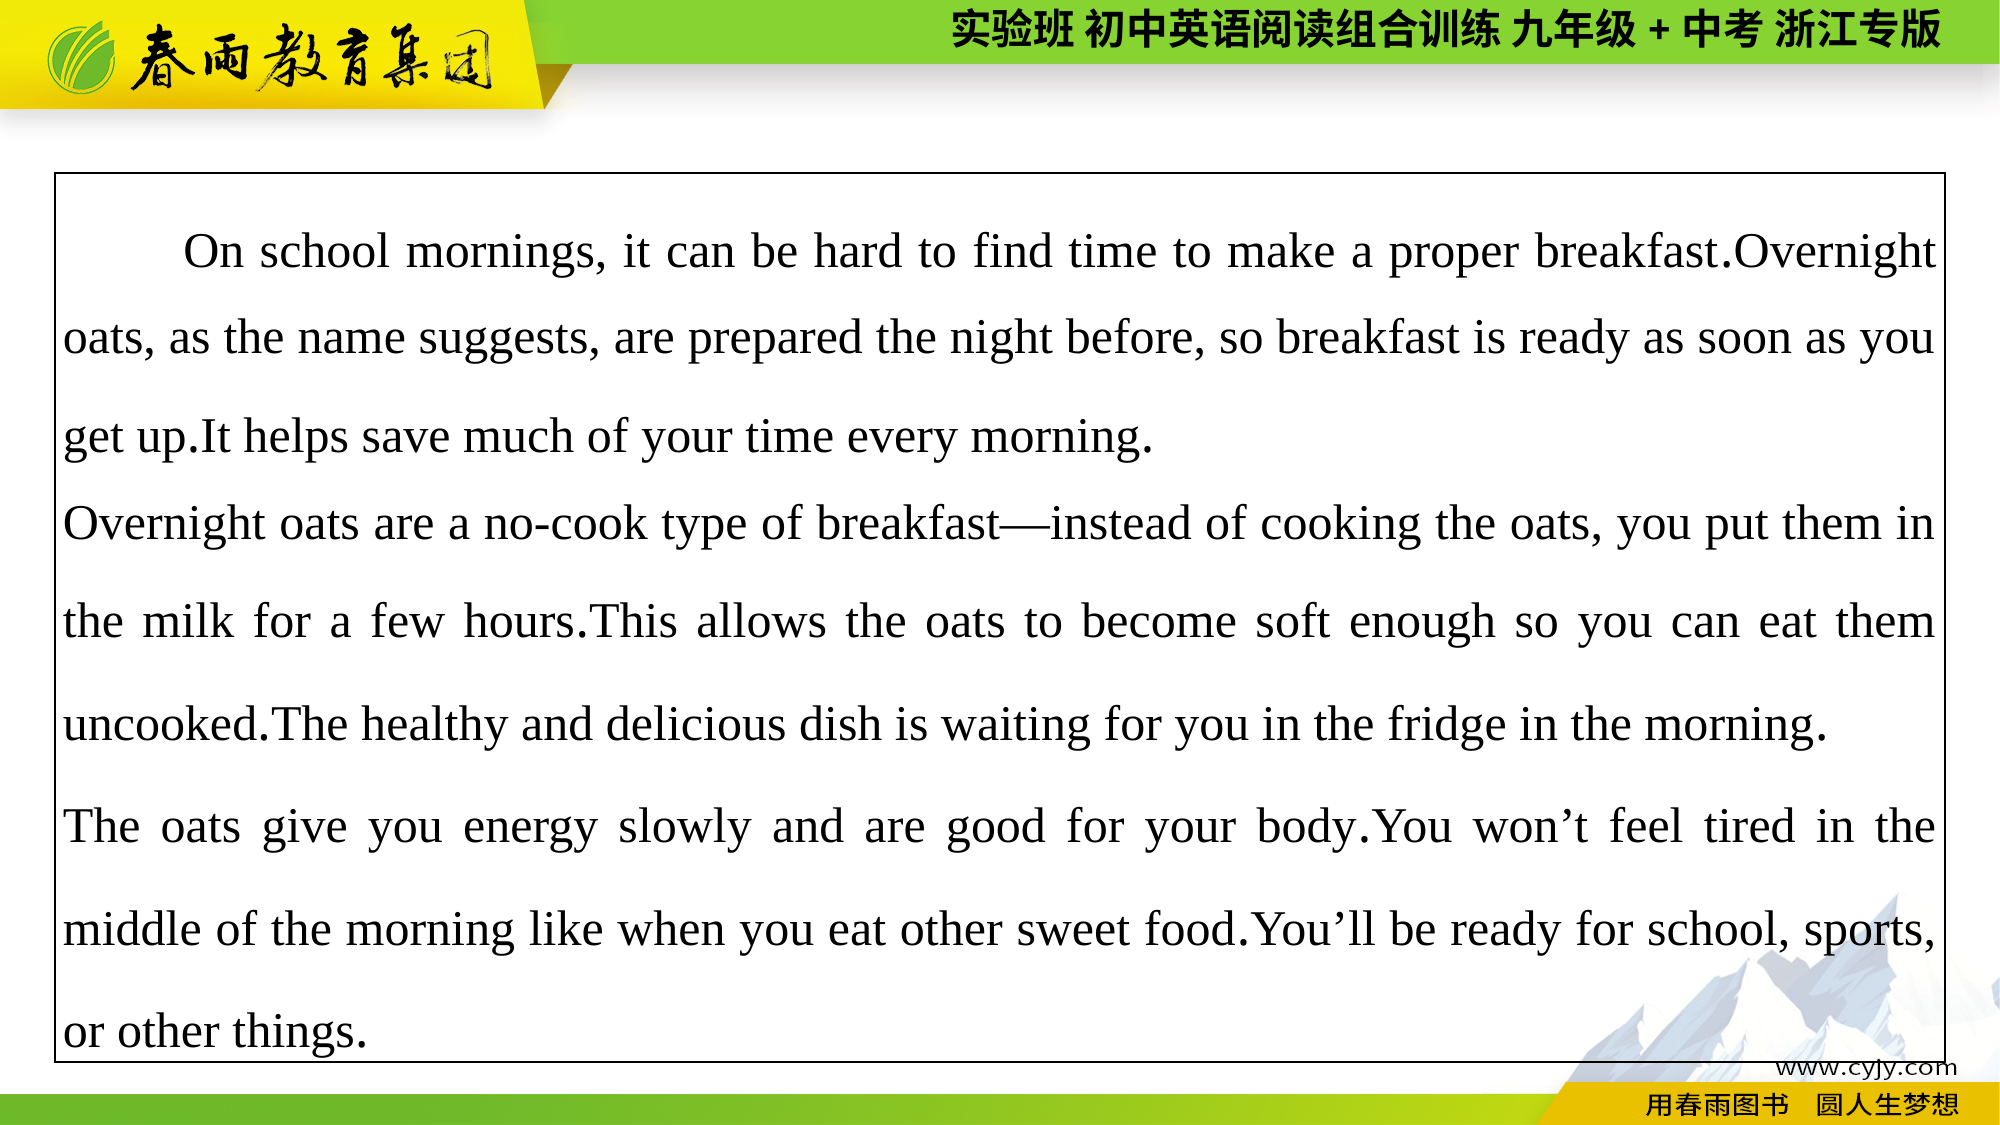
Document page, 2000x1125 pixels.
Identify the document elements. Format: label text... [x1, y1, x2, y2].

picture [0, 0, 2000, 1125]
table_header On school mornings, it can be hard to find time to make a proper breakfast.Overnight oats, as the name suggests, are prepared the night before, so breakfast is ready as soon as you get up.It helps save much of your time every morning. Overnight oats are a no-cook type of breakfast—instead of cooking the oats, you put them in the milk for a few hours.This allows the oats to become soft enough so you can eat them uncooked.The healthy and delicious dish is waiting for you in the fridge in the morning. The oats give you energy slowly and are good for your body.You won’t feel tired in the middle of the morning like when you eat other sweet food.You’ll be ready for school, sports, or other things. [56, 174, 1944, 1061]
